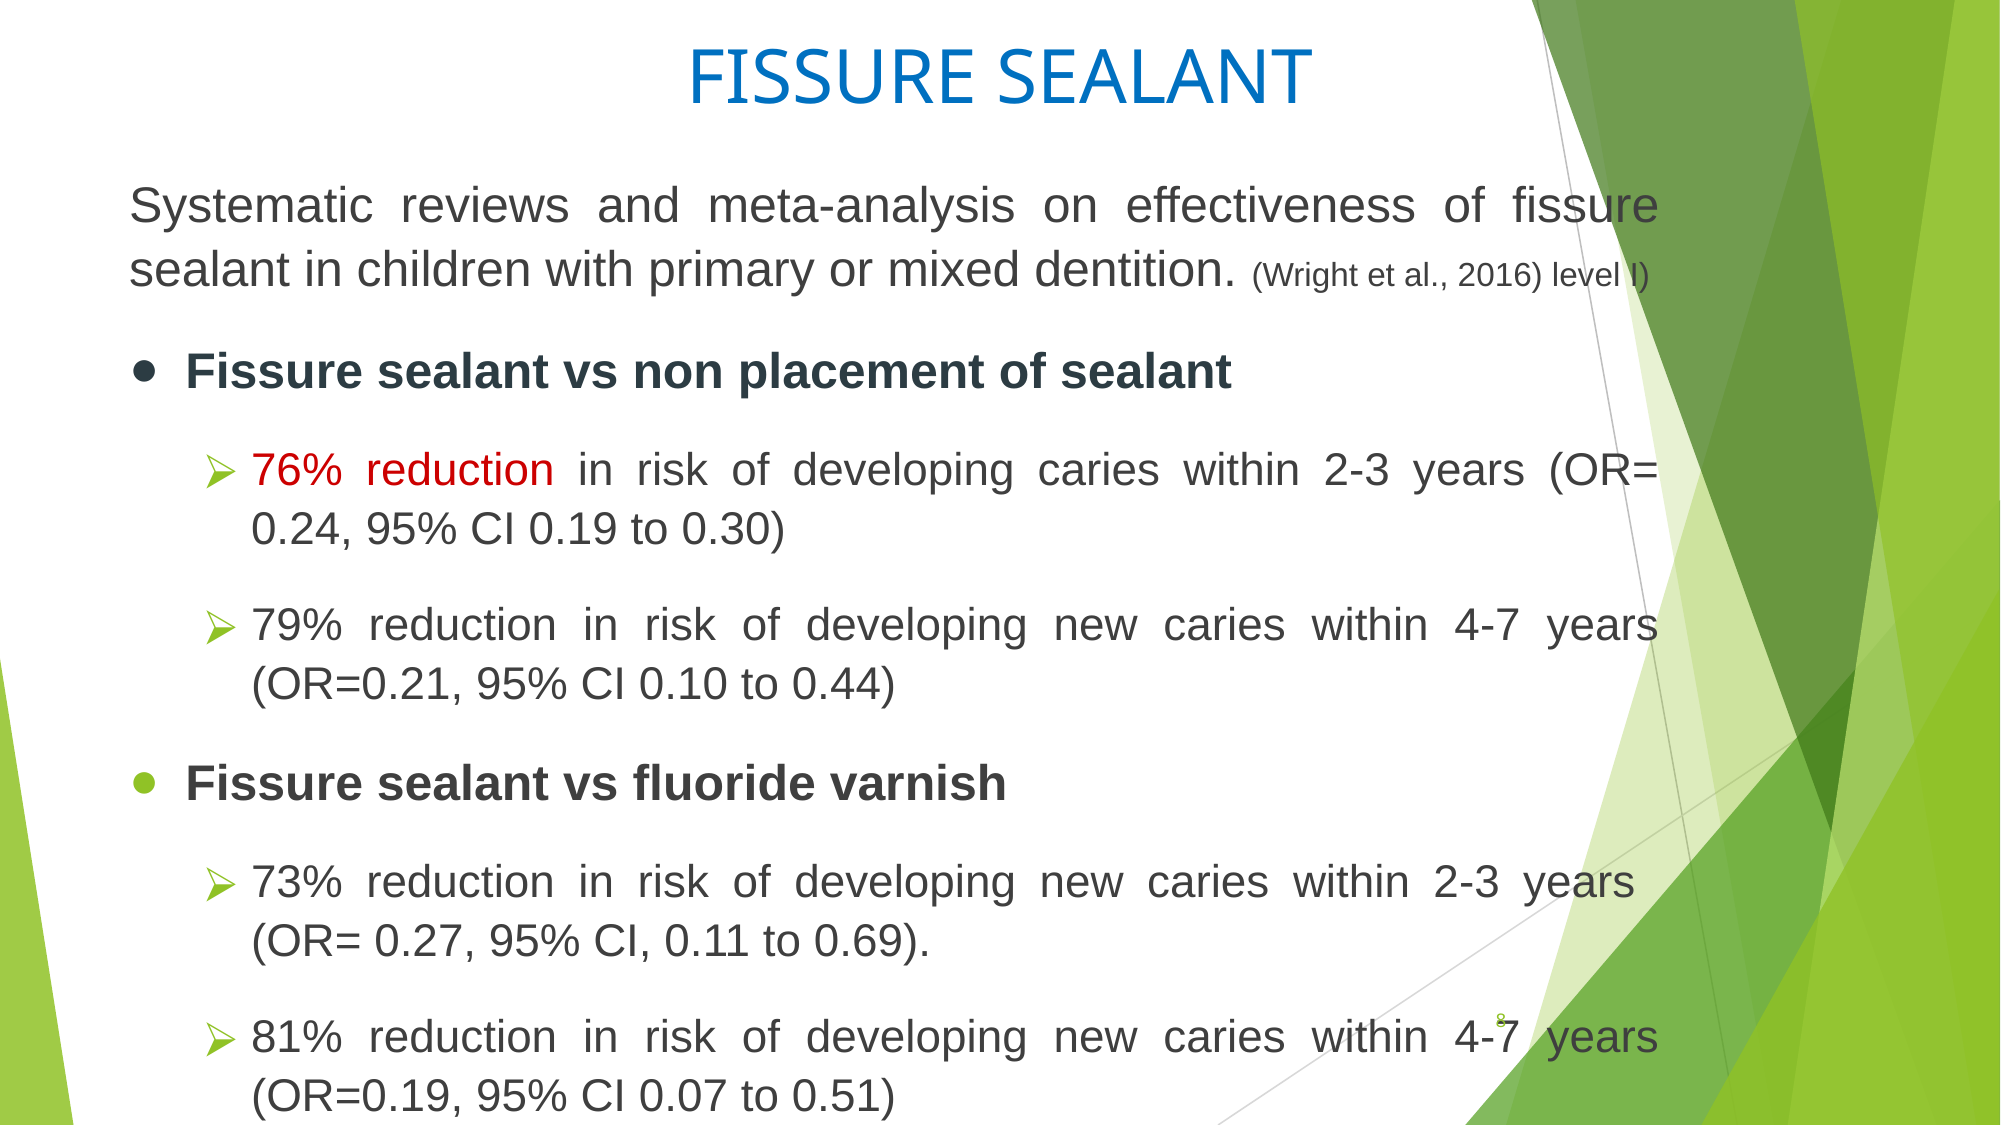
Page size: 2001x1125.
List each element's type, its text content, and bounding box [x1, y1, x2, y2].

slide_number 8 [1409, 991, 1522, 1051]
title FISSURE SEALANT [324, 21, 1675, 127]
list Systematic reviews and meta-analysis on effectiveness of fissure sealant in children with primary or mixed dentition. (Wright et al., 2016) level I) Fissure sealant vs non placement of sealant 76% reduction in risk of developing caries within 2-3 years (OR= 0.24, 95% CI 0.19 to 0.30) 79% reduction in risk of developing new caries within 4-7 years (OR=0.21, 95% CI 0.10 to 0.44) Fissure sealant vs fluoride varnish 73% reduction in risk of developing new caries within 2-3 years (OR= 0.27, 95% CI, 0.11 to 0.69). 81% reduction in risk of developing new caries within 4-7 years (OR=0.19, 95% CI 0.07 to 0.51) [114, 160, 1675, 1106]
